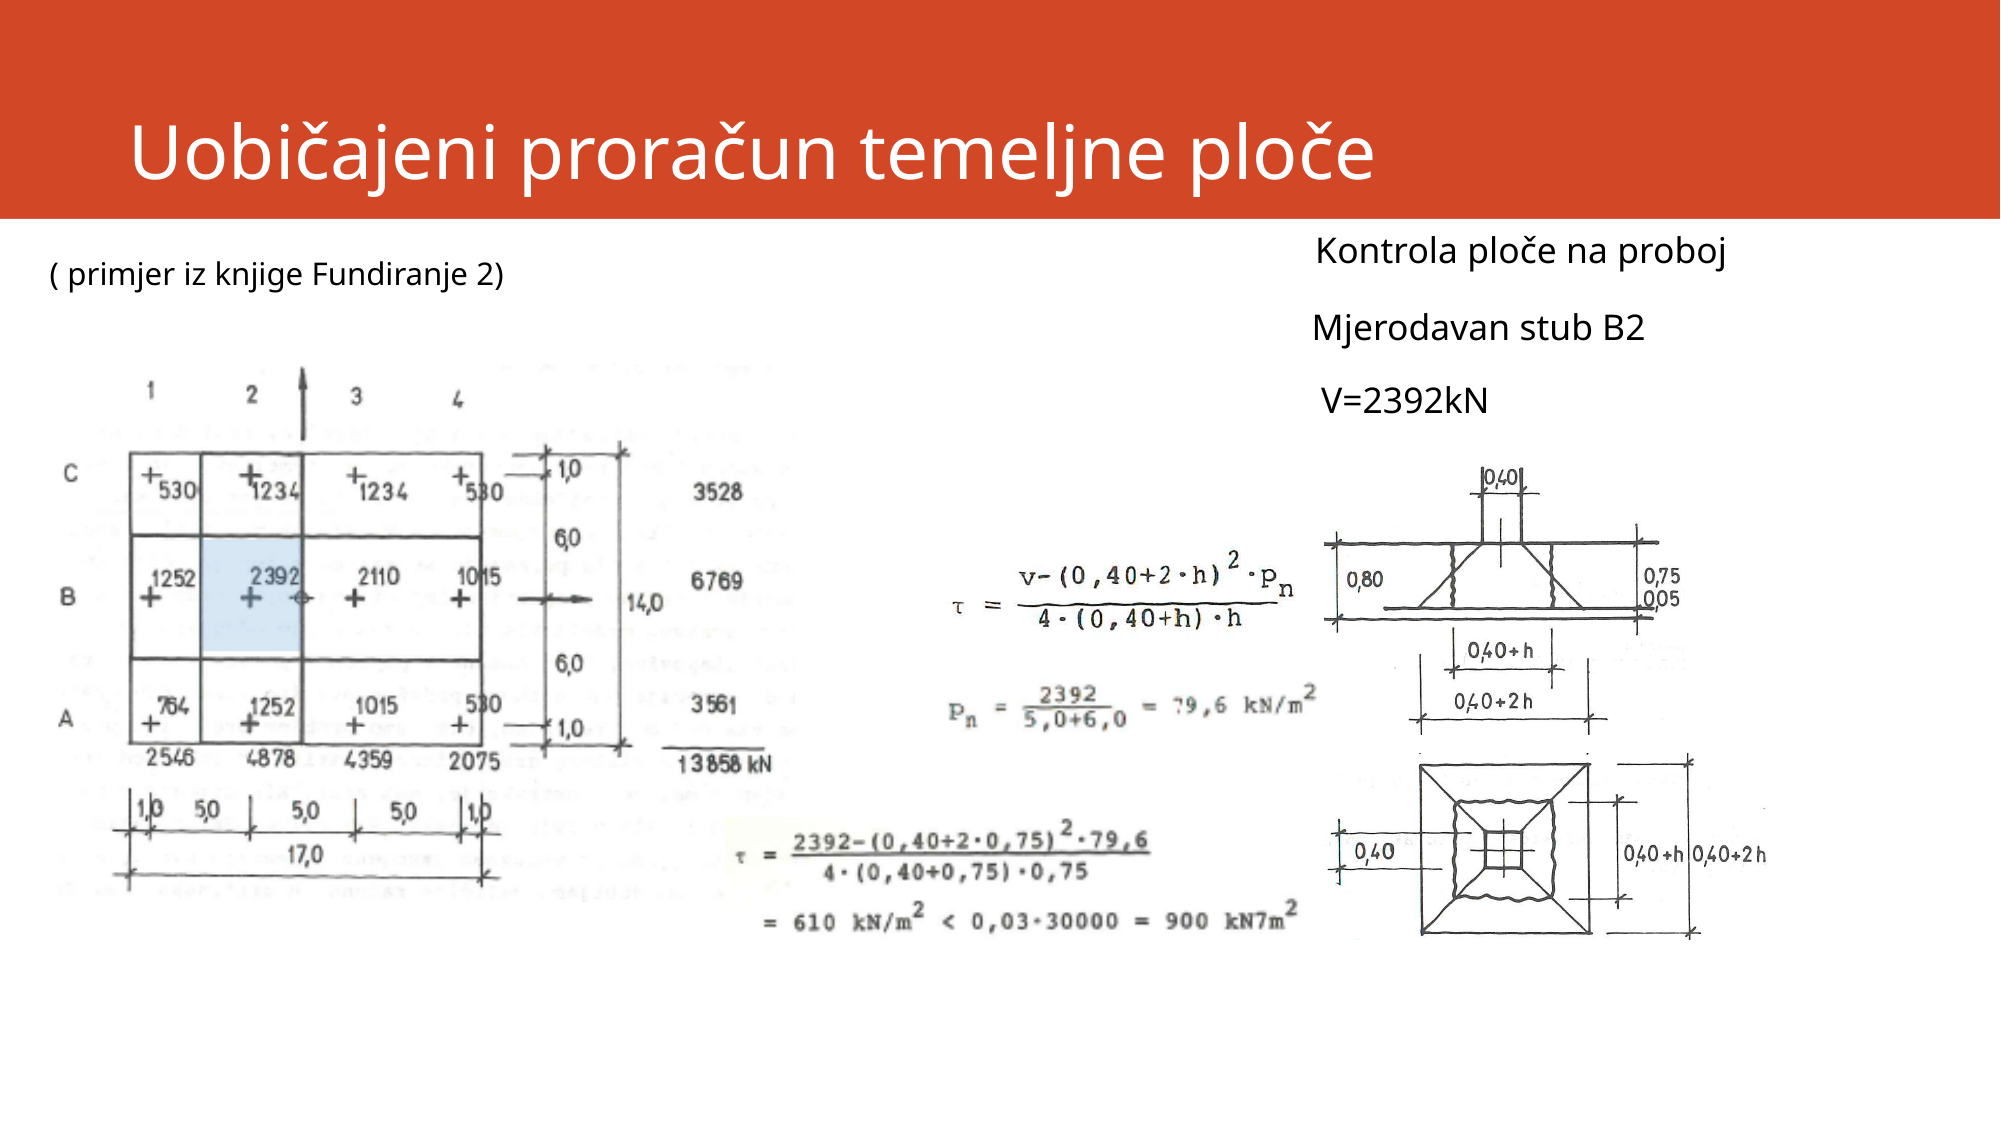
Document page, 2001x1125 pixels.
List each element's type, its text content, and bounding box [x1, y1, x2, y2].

title Uobičajeni proračun temeljne ploče [113, 3, 1878, 203]
text_box Kontrola ploče na proboj [1300, 221, 1742, 279]
text_box Mjerodavan stub B2 [1296, 297, 1661, 355]
text_box ( primjer iz knjige Fundiranje 2) [34, 246, 520, 299]
picture [941, 540, 1299, 658]
picture [57, 363, 1307, 945]
picture [1324, 753, 1769, 940]
text_box V=2392kN [1306, 371, 1505, 429]
picture [943, 447, 1685, 749]
